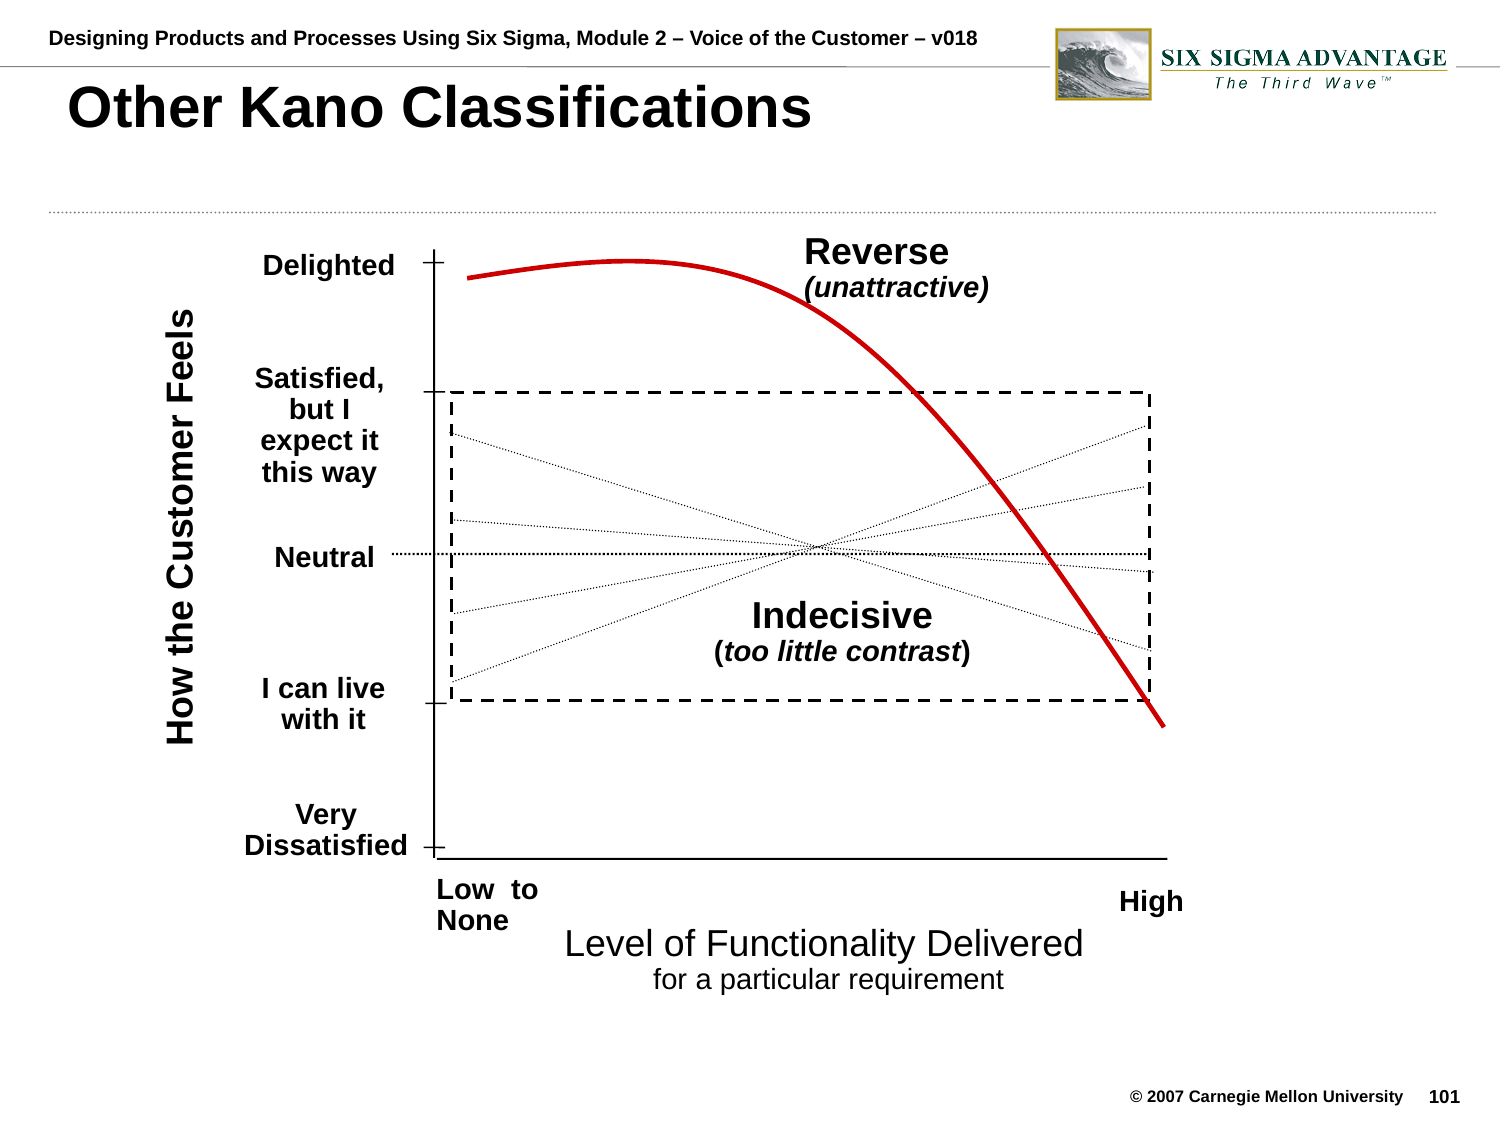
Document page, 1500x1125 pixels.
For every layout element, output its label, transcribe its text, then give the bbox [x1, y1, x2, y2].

title Other Kano Classifications [52, 75, 1424, 147]
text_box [433, 709, 1168, 860]
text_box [247, 243, 445, 290]
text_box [216, 791, 446, 870]
text_box Low to None [421, 867, 559, 945]
picture [1049, 24, 1456, 104]
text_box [433, 249, 461, 390]
text_box How the Customer Feels [153, 281, 209, 762]
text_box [259, 391, 461, 701]
text_box Level of Functionality Delivered for a particular requirement [474, 916, 1183, 1004]
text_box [466, 224, 1165, 728]
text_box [231, 665, 447, 744]
text_box High [1104, 879, 1218, 926]
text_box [227, 355, 446, 497]
